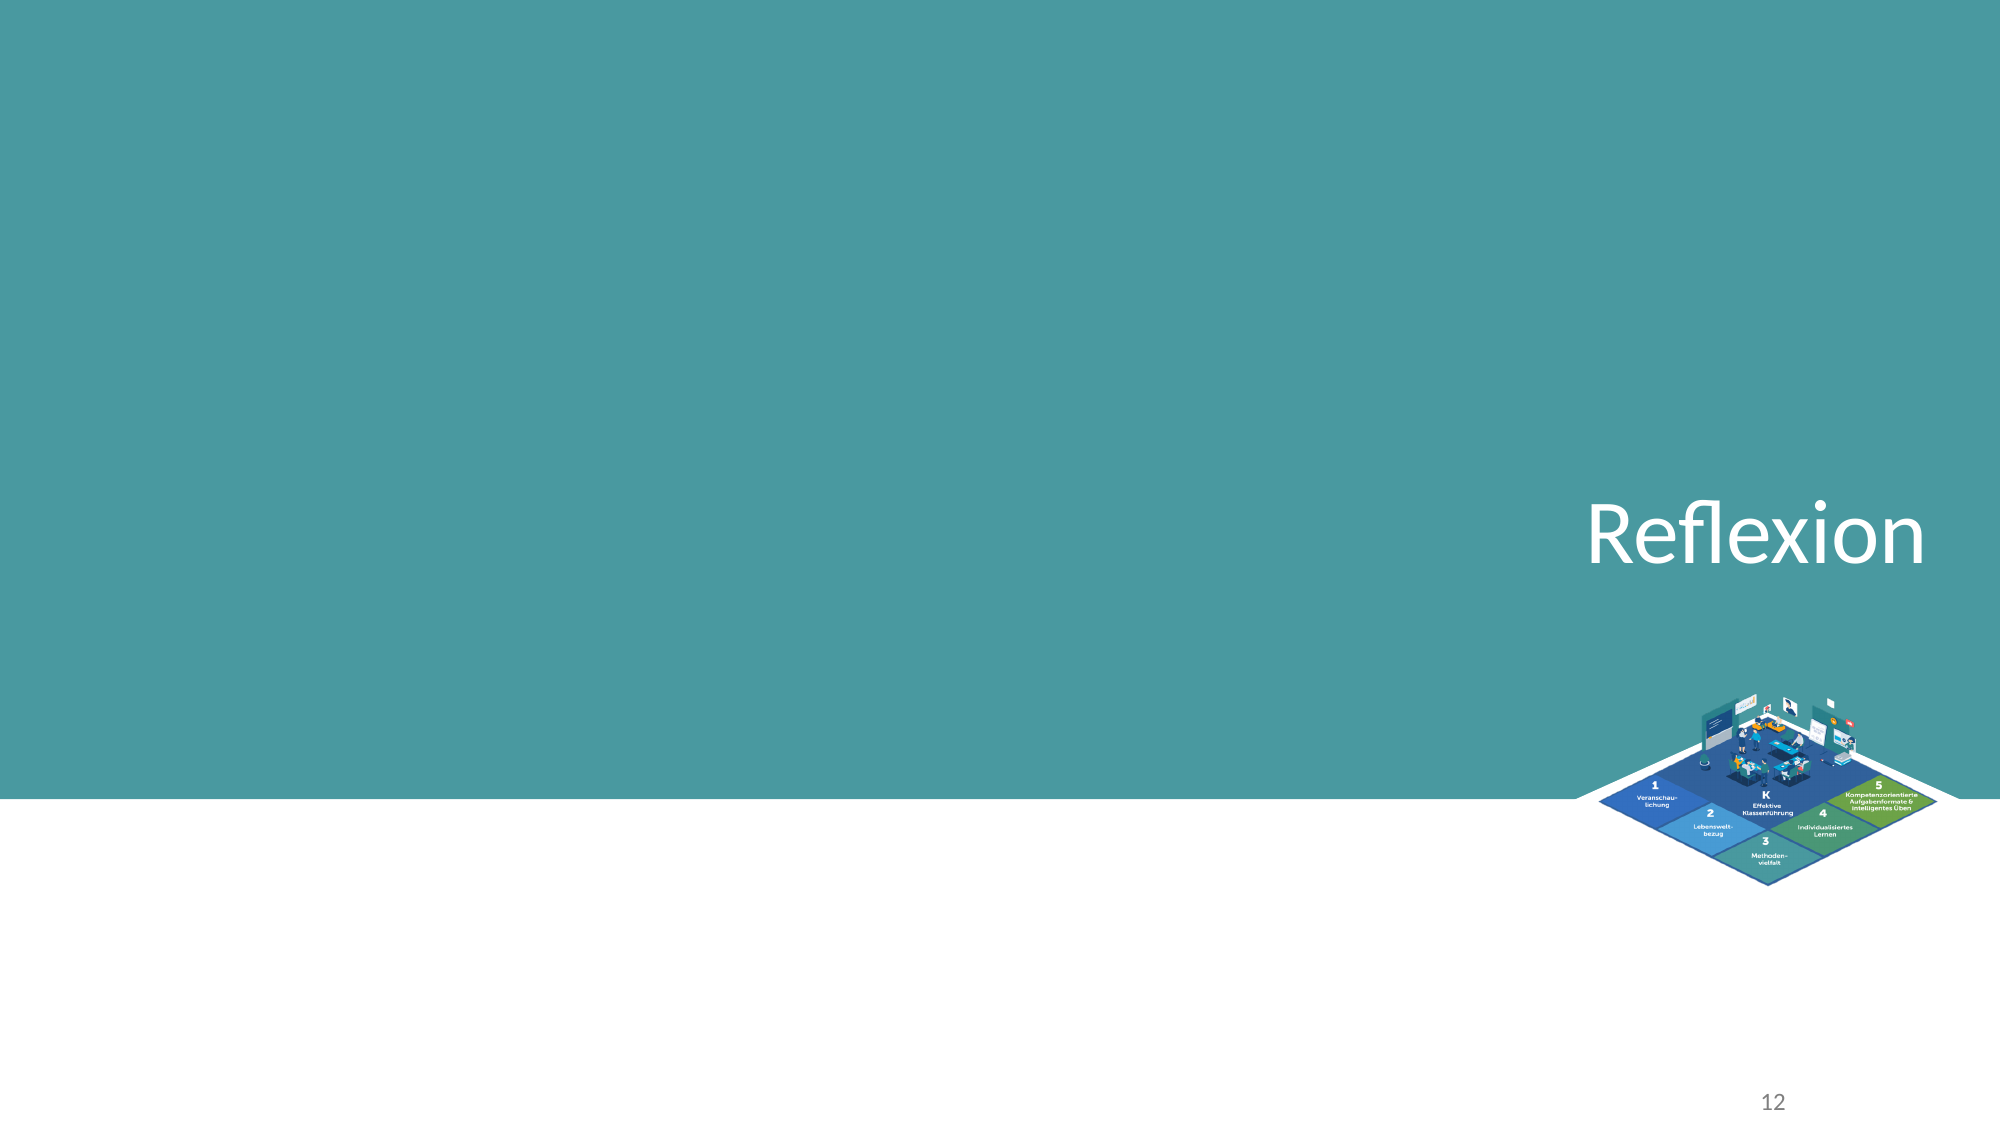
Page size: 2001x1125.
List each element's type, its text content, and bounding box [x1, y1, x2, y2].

list Reflexion [384, 476, 1944, 560]
slide_number 12 [1350, 1075, 1801, 1125]
picture [1591, 688, 1944, 889]
